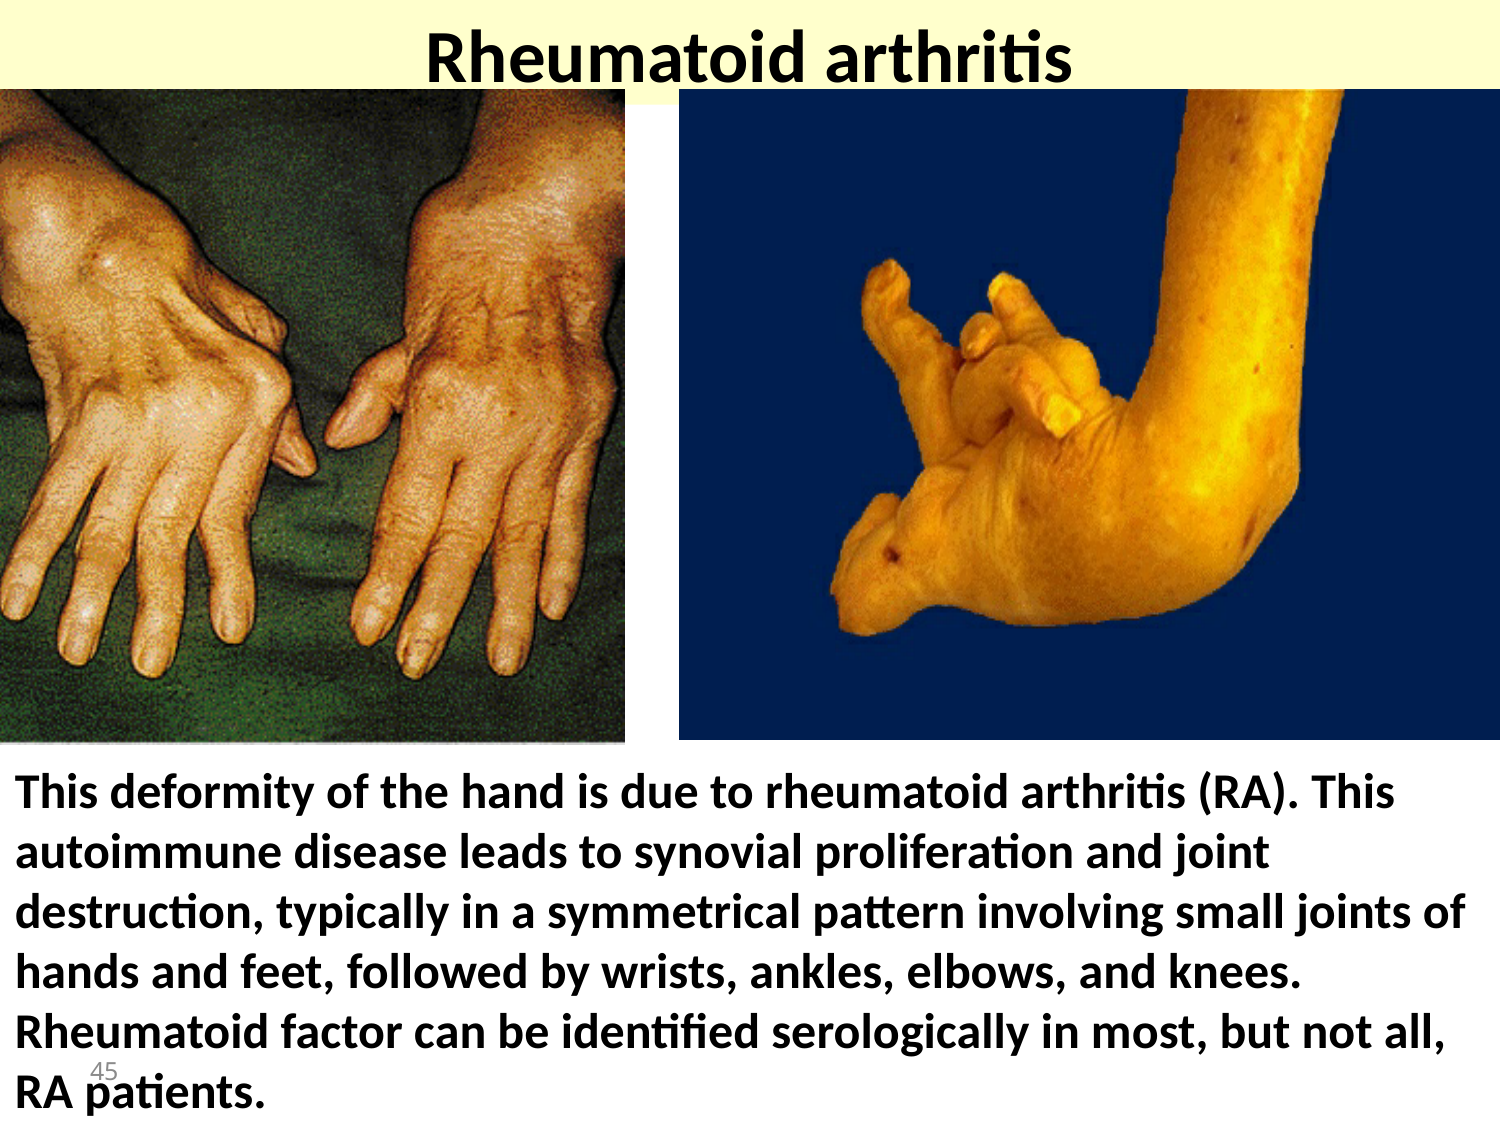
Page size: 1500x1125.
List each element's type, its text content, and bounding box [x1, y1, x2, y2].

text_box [678, 89, 1500, 740]
text_box Rheumatoid arthritis [0, 0, 1500, 105]
slide_number 45 [75, 1042, 425, 1103]
text_box This deformity of the hand is due to rheumatoid arthritis (RA). This autoimmune disease leads to synovial proliferation and joint destruction, typically in a symmetrical pattern involving small joints of hands and feet, followed by wrists, ankles, elbows, and knees. Rheumatoid factor can be identified serologically in most, but not all, RA patients. [0, 751, 1500, 1125]
picture [0, 89, 626, 745]
